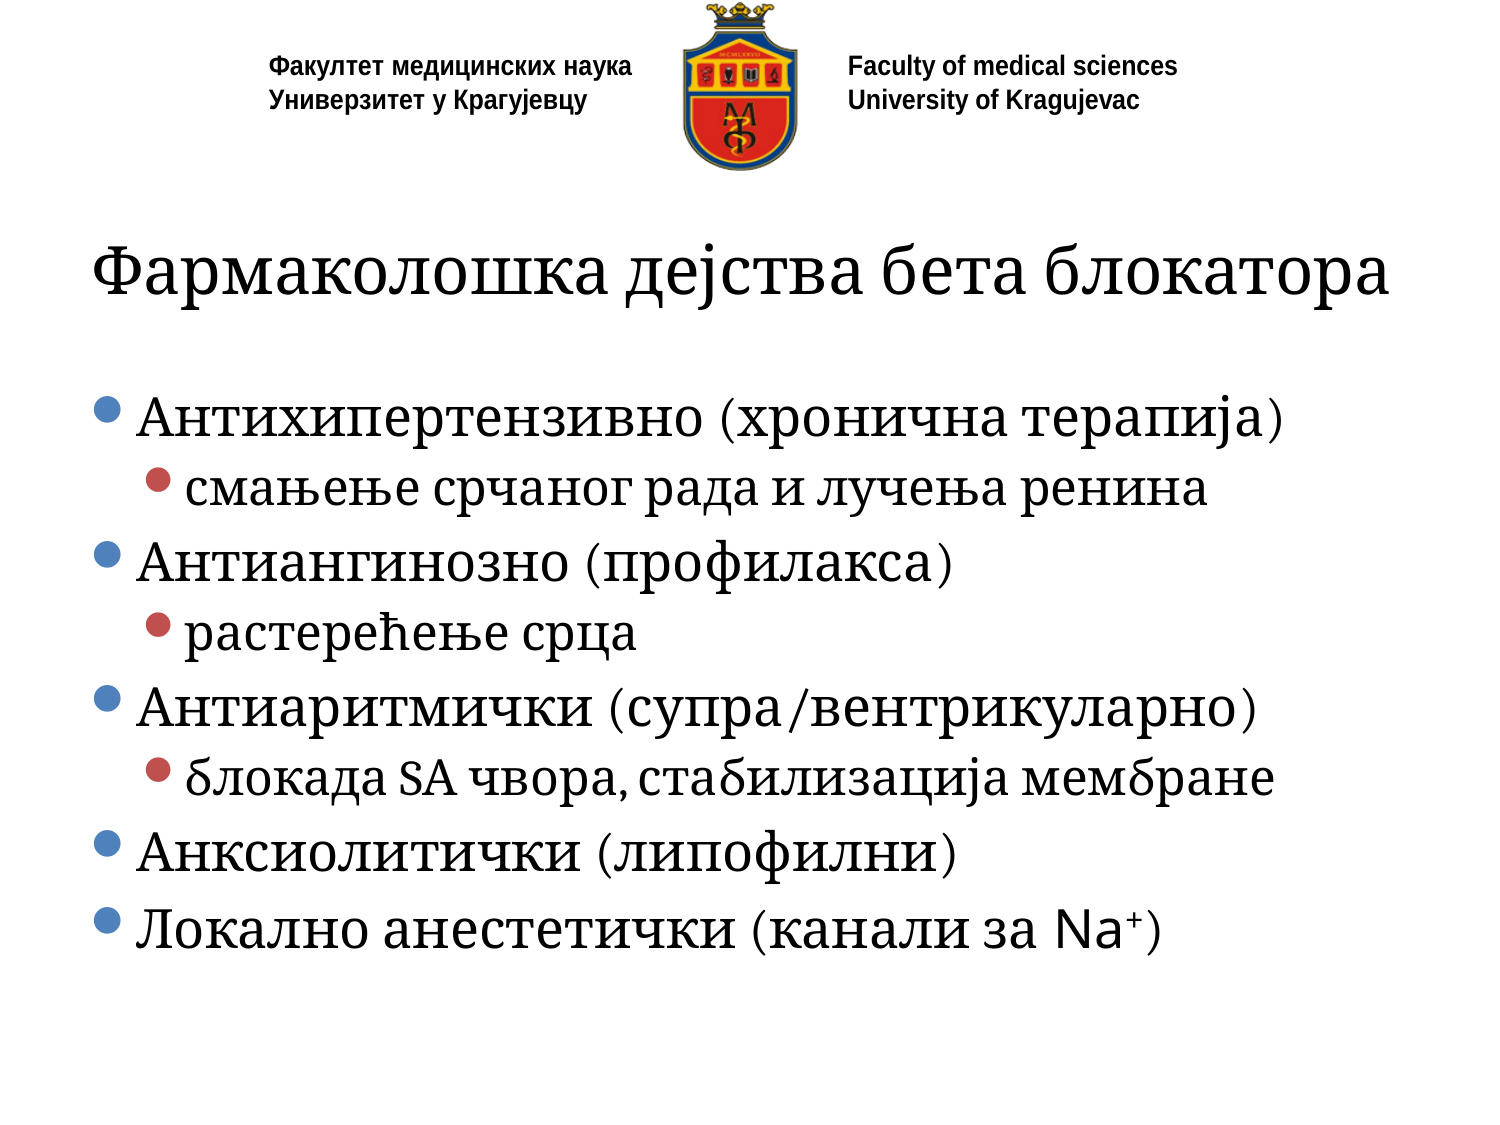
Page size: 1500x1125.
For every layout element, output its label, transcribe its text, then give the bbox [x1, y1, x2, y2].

title Фармаколошка дејства бета блокатора [74, 173, 1426, 362]
list Антихипертензивно (хронична терапија) смањење срчаног рада и лучења ренина Антиангинозно (профилакса) растерећење срца Антиаритмички (супра/вентрикуларно) блокада SА чвора, стабилизација мембране Анксиолитички (липофилни) Локално анестетички (канали за Na+) [74, 374, 1426, 1118]
